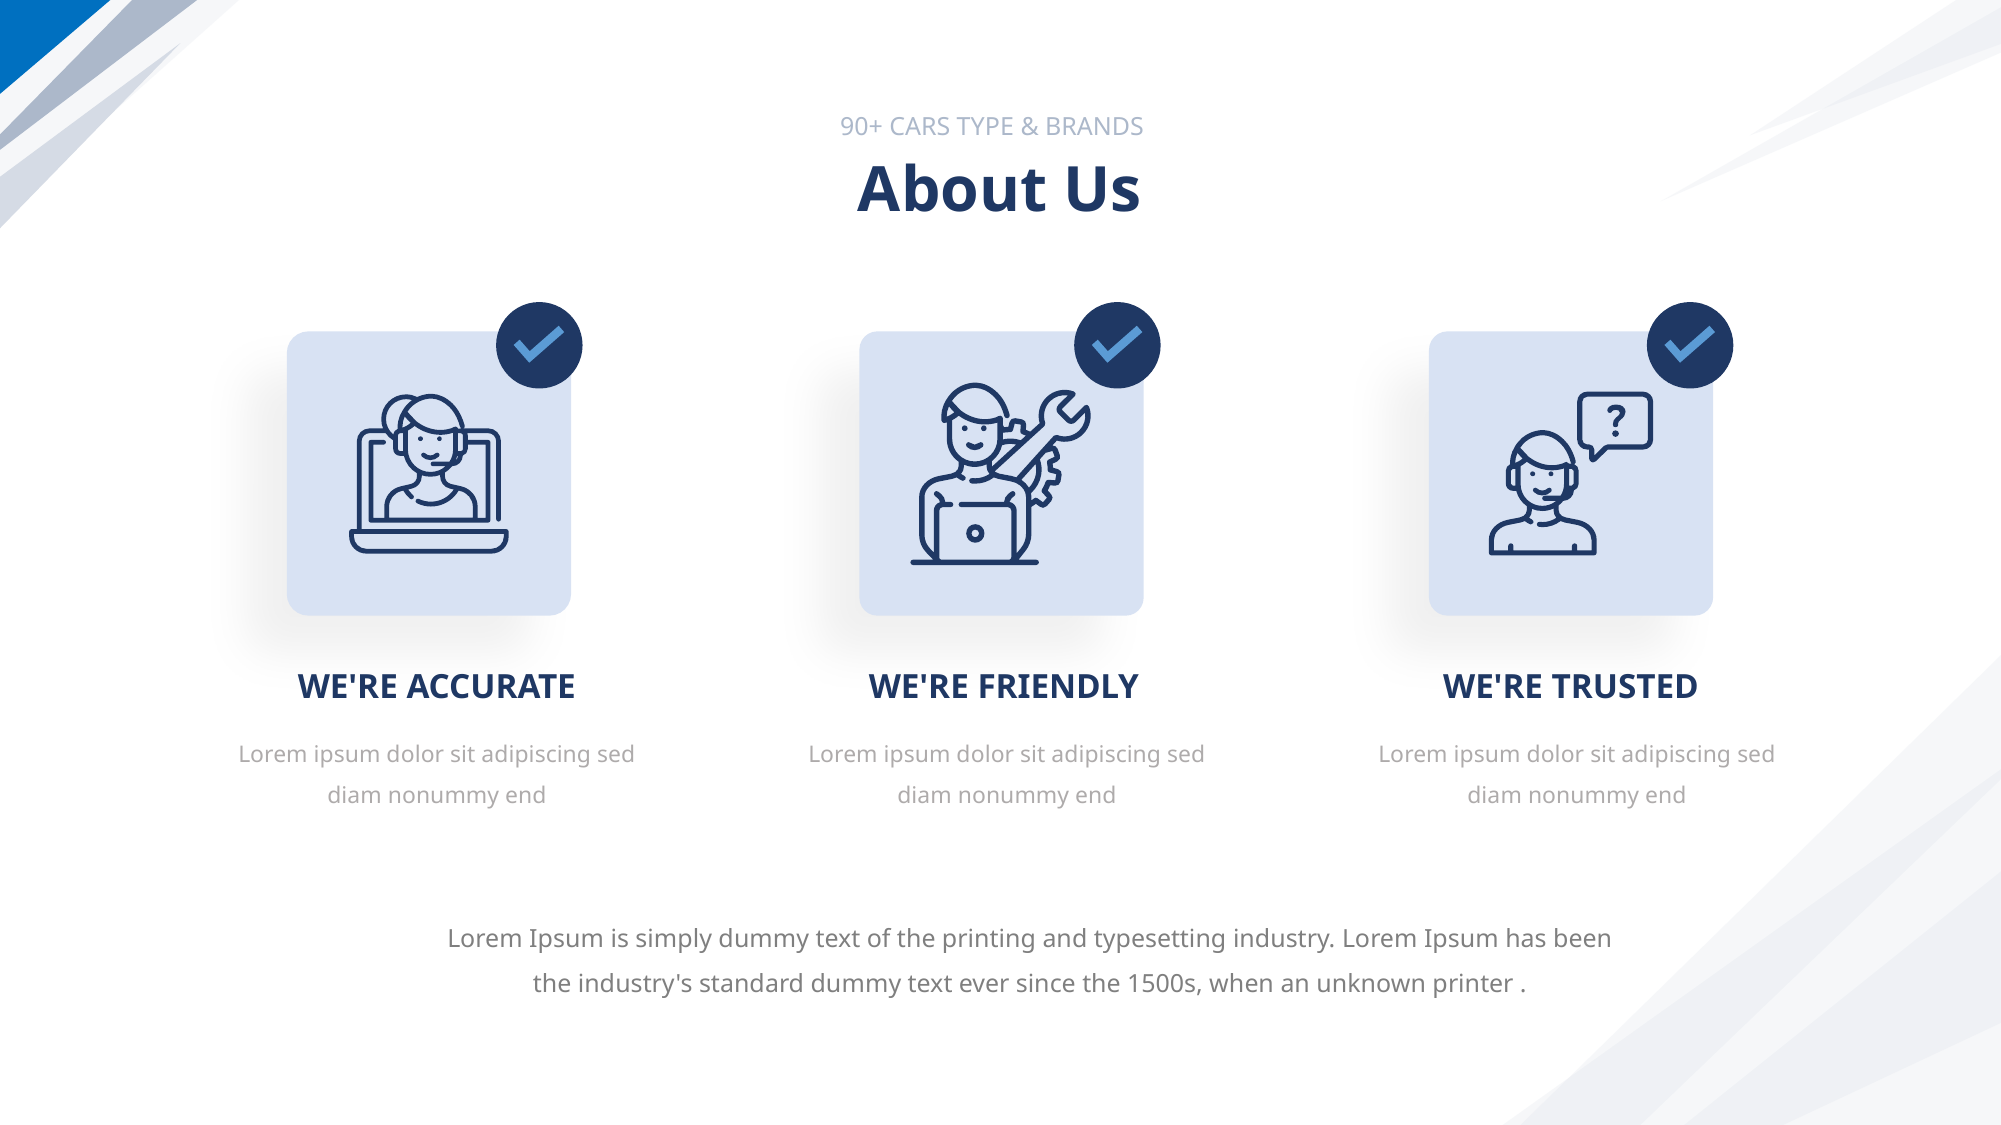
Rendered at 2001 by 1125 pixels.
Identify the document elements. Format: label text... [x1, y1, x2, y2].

text_box Lorem ipsum dolor sit adipiscing sed diam nonummy end [786, 718, 1228, 817]
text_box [348, 393, 509, 554]
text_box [1648, 304, 1732, 387]
text_box 90+ CARS TYPE & BRANDS [825, 102, 1175, 149]
text_box Lorem ipsum dolor sit adipiscing sed diam nonummy end [1356, 718, 1798, 817]
text_box WE'RE TRUSTED [1428, 658, 1727, 714]
text_box [286, 331, 572, 616]
text_box Lorem ipsum dolor sit adipiscing sed diam nonummy end [216, 718, 658, 817]
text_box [1488, 391, 1654, 556]
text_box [910, 381, 1093, 566]
text_box WE'RE ACCURATE [271, 658, 603, 714]
text_box [859, 331, 1144, 616]
text_box [1428, 331, 1714, 616]
title About Us [137, 122, 1863, 260]
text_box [1076, 304, 1159, 387]
list Lorem Ipsum is simply dummy text of the printing and typesetting industry. Lorem Ipsum has been the industry's standard dummy text ever since the 1500s, when an unknown printer . [418, 900, 1644, 1012]
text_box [498, 304, 581, 387]
text_box WE'RE FRIENDLY [853, 658, 1161, 714]
